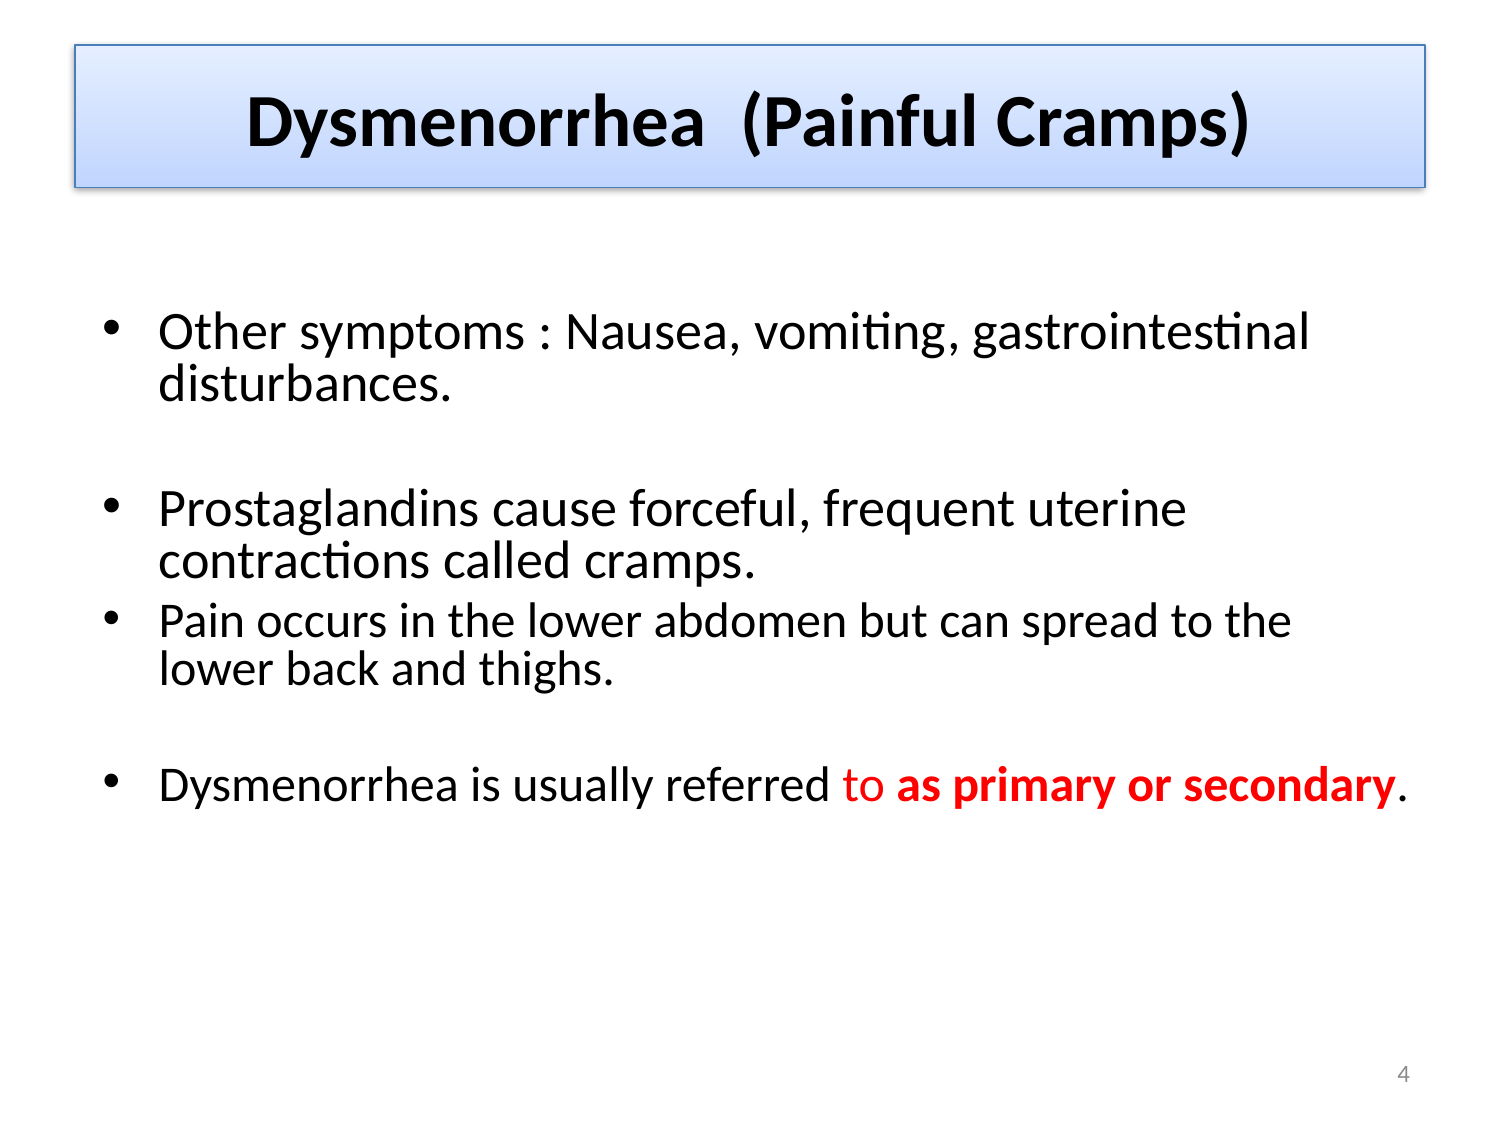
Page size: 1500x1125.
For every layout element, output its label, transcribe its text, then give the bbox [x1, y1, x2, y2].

title Dysmenorrhea (Painful Cramps) [74, 44, 1426, 188]
list Other symptoms : Nausea, vomiting, gastrointestinal disturbances. Prostaglandins cause forceful, frequent uterine contractions called cramps. Pain occurs in the lower abdomen but can spread to the lower back and thighs. Dysmenorrhea is usually referred to as primary or secondary. [87, 299, 1425, 1012]
slide_number 4 [1074, 1042, 1425, 1103]
